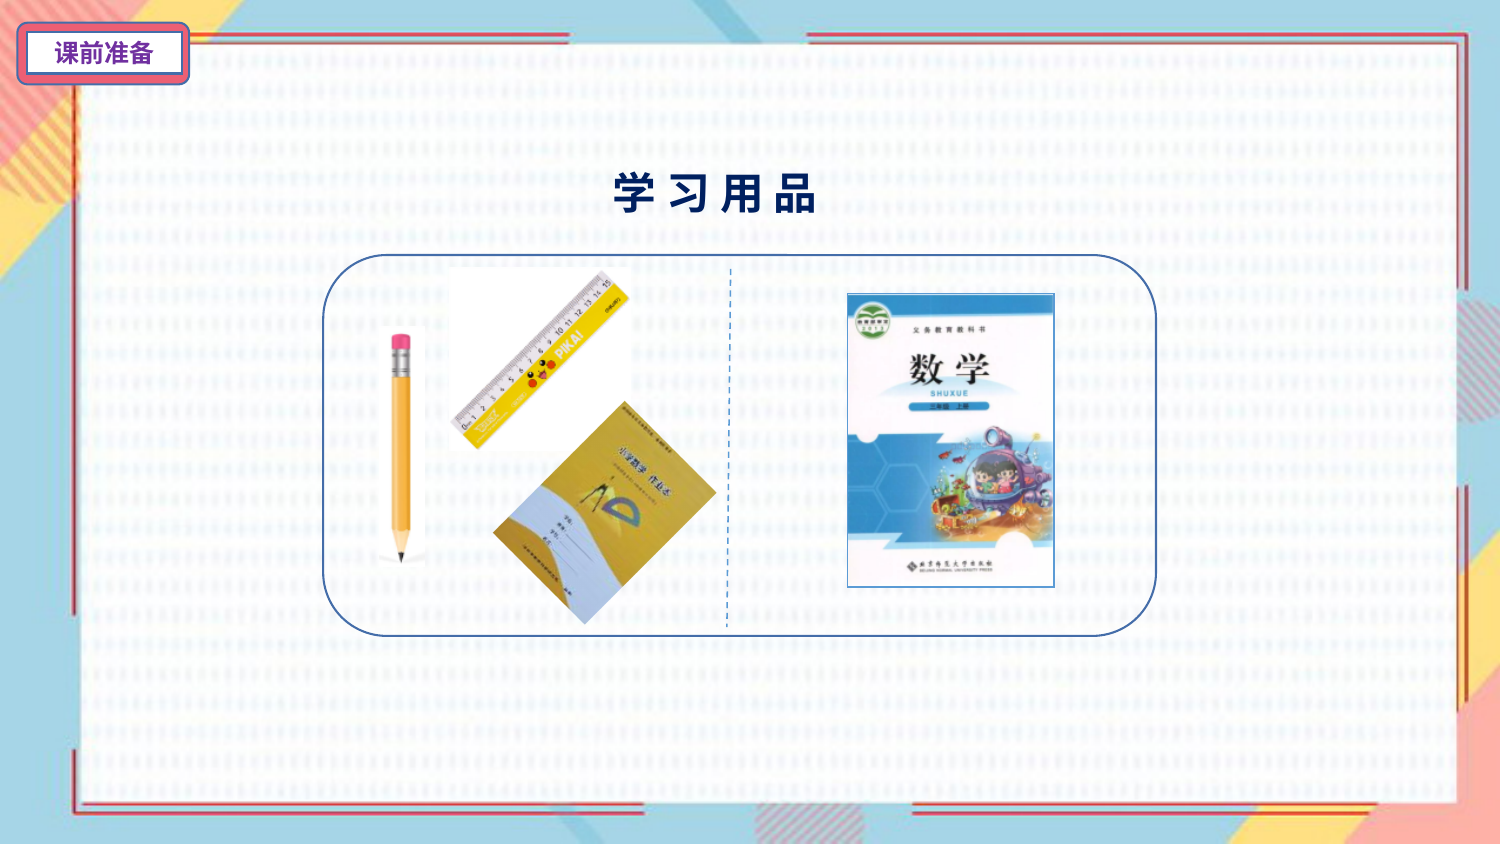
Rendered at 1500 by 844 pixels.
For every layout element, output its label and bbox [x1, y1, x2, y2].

text_box [323, 132, 1156, 636]
text_box [17, 22, 190, 85]
picture [0, 0, 1500, 844]
